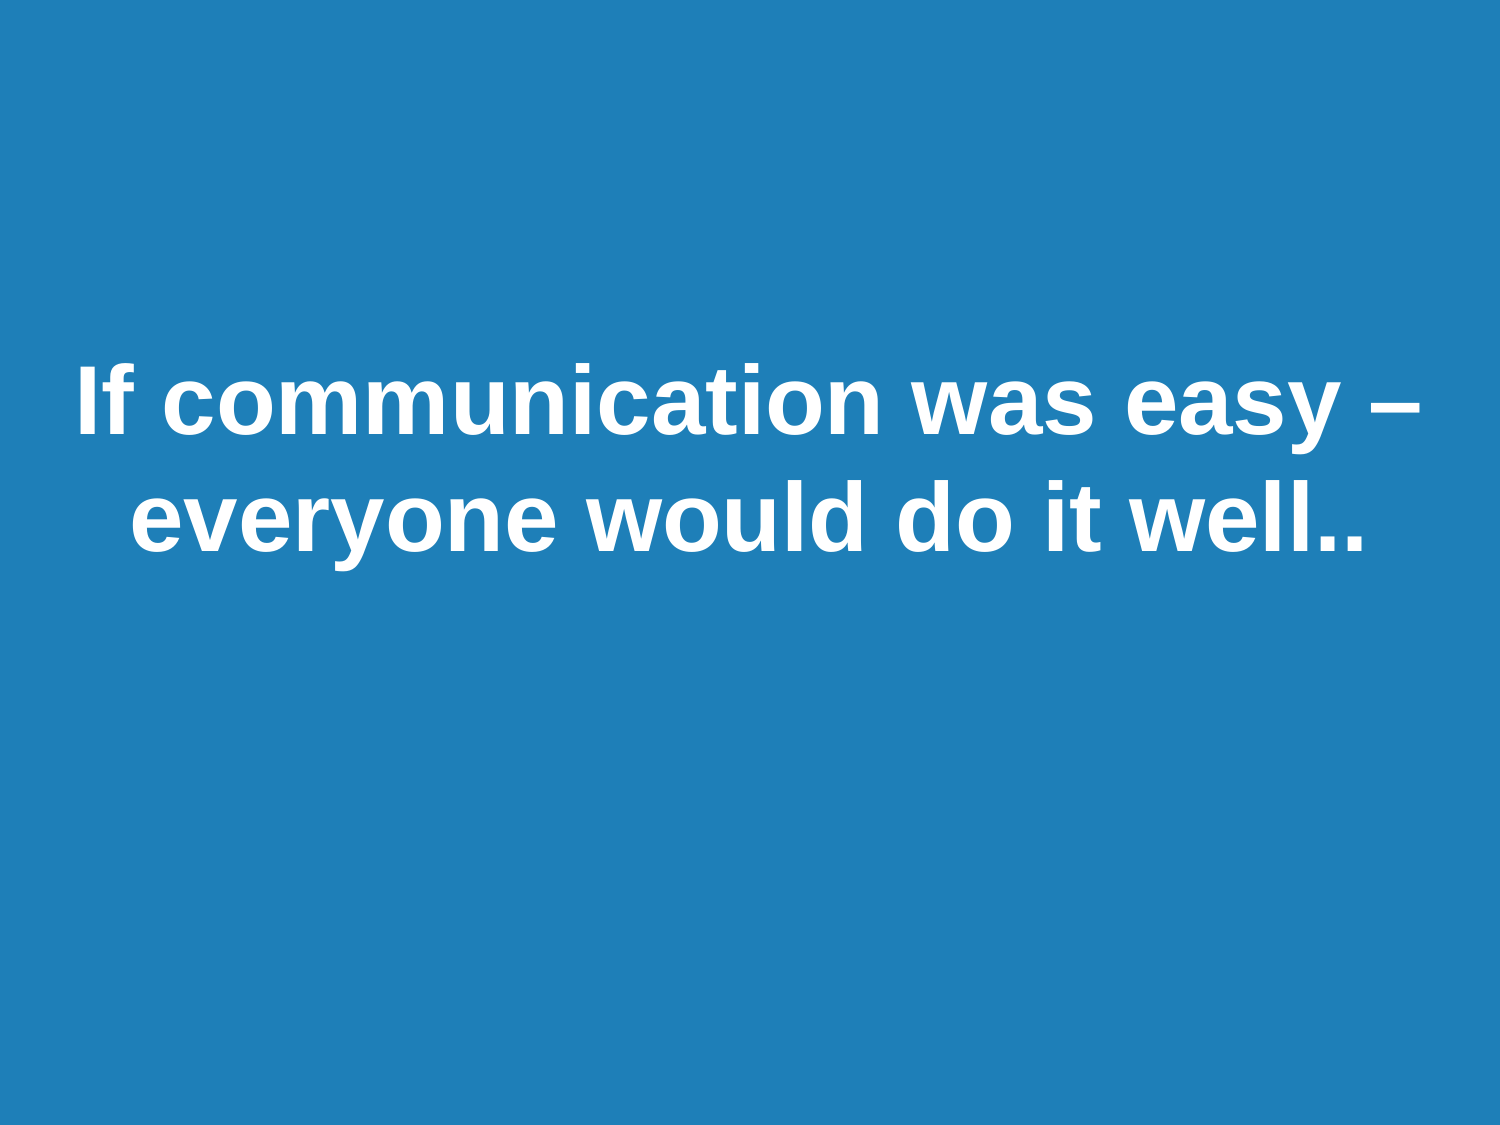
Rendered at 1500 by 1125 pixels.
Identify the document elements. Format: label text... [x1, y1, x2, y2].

text_box If communication was easy – everyone would do it well.. [0, 328, 1500, 533]
